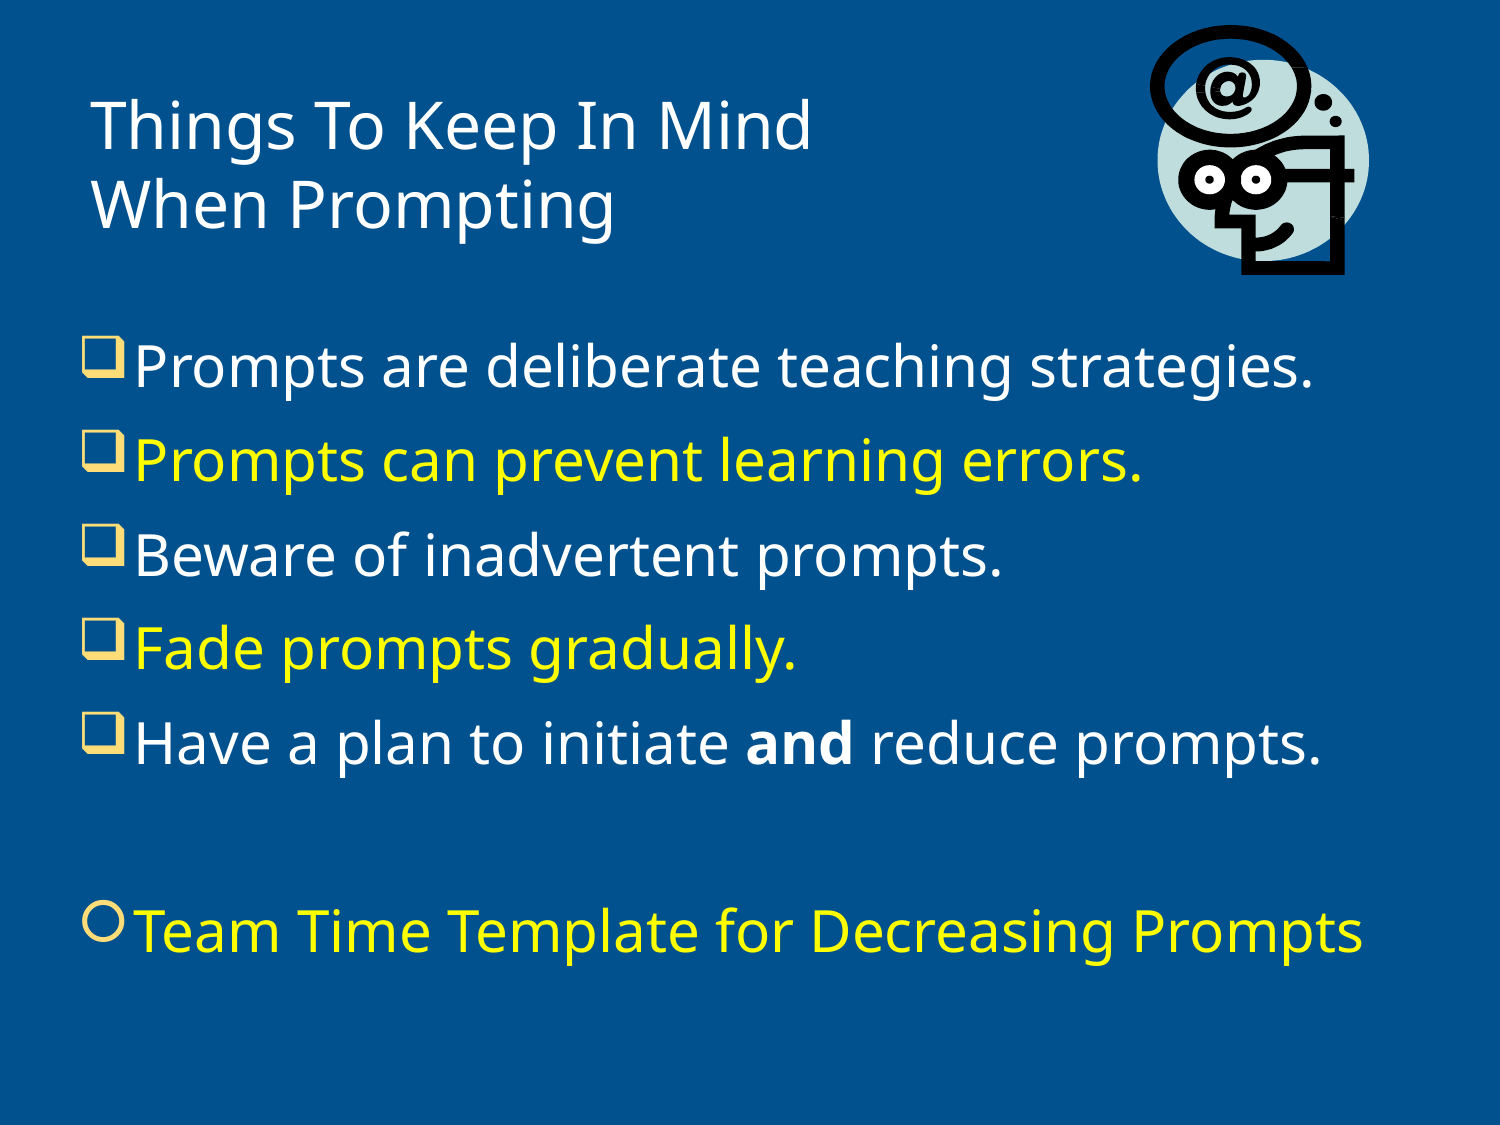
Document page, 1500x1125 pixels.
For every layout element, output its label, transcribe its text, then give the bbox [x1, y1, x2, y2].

picture [1149, 24, 1370, 276]
title Things To Keep In Mind When Prompting [75, 75, 1143, 250]
list Prompts are deliberate teaching strategies. Prompts can prevent learning errors. Beware of inadvertent prompts. Fade prompts gradually. Have a plan to initiate and reduce prompts. Team Time Template for Decreasing Prompts [62, 312, 1475, 1075]
